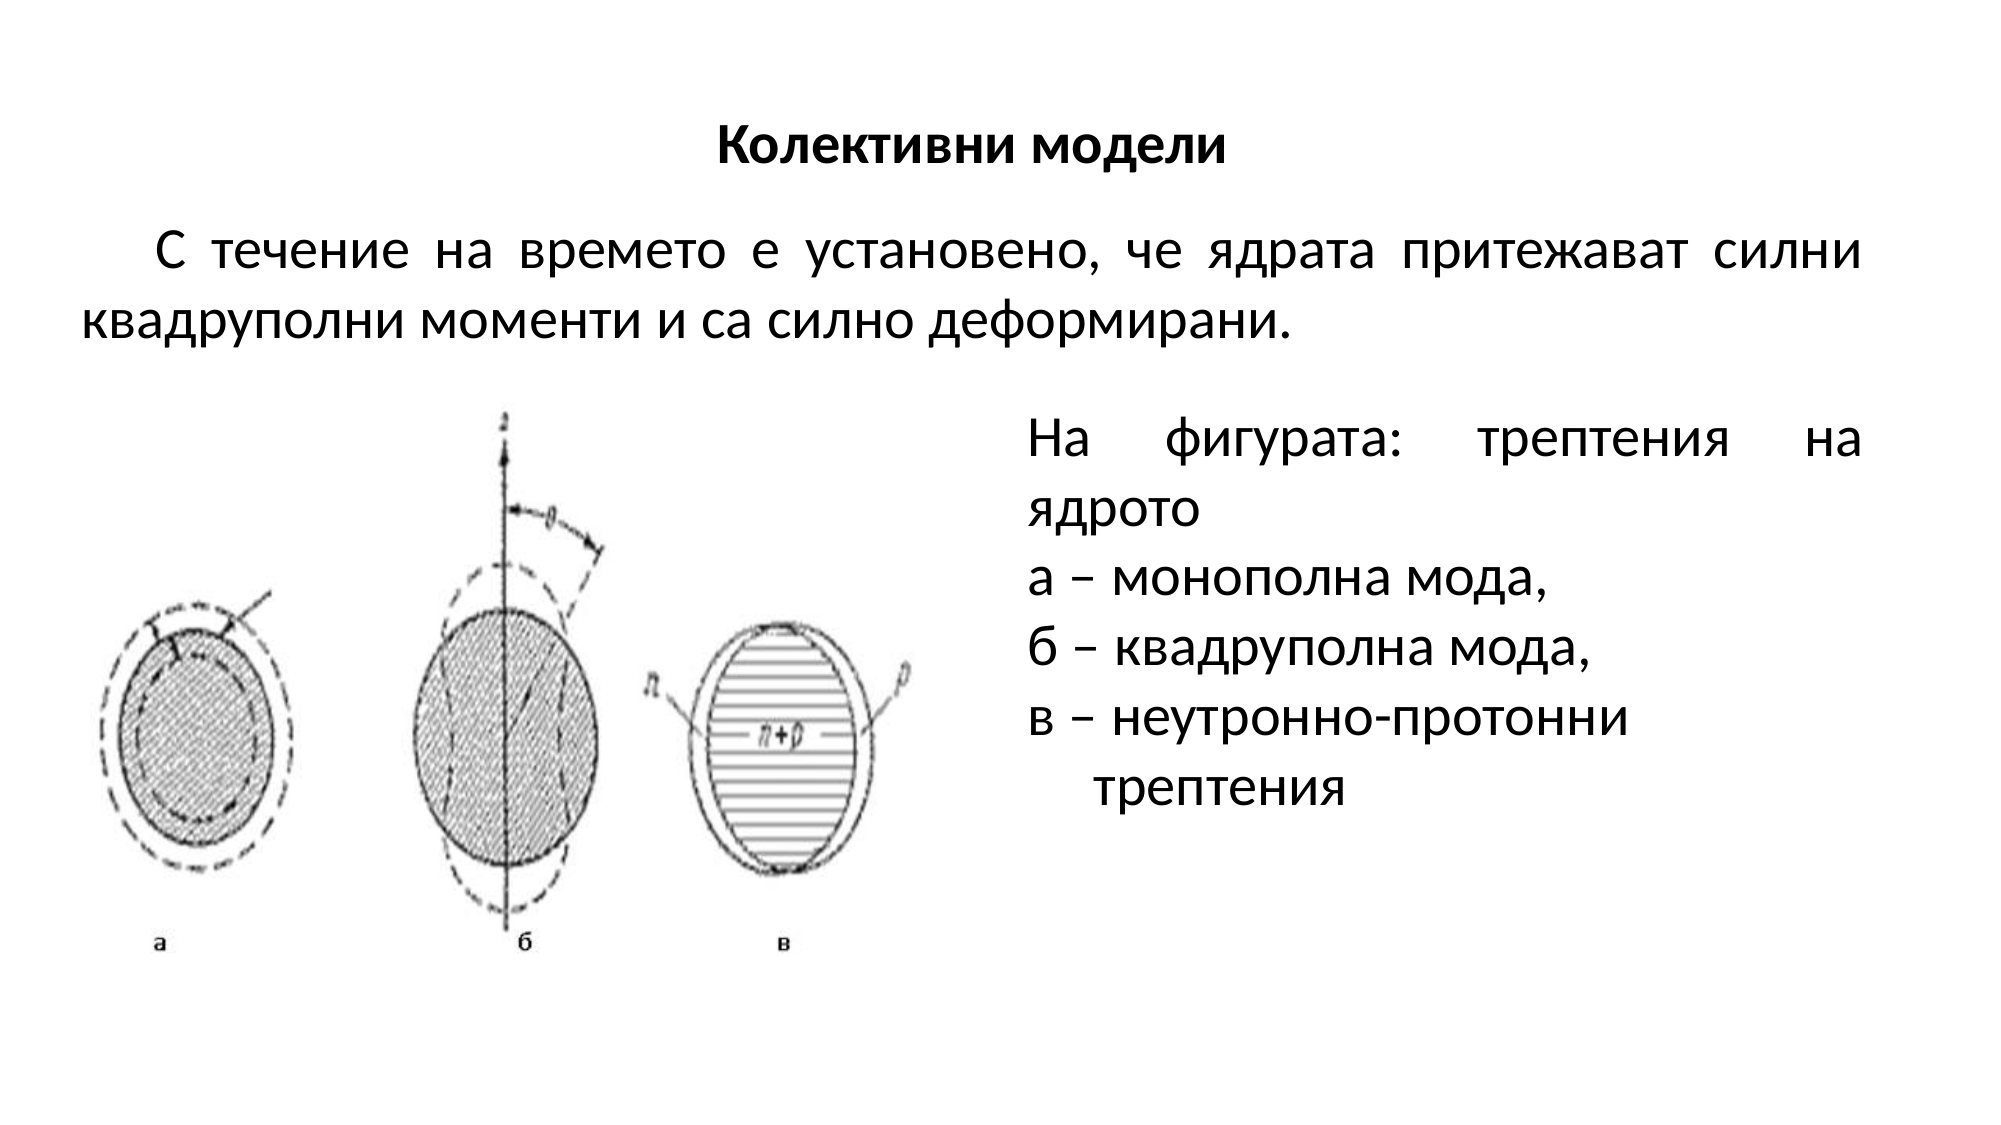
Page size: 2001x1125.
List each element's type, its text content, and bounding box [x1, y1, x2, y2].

text_box С течение на времето е установено, че ядрата притежават силни квадруполни моменти и са силно деформирани. [66, 203, 1879, 358]
picture [89, 402, 918, 996]
text_box Колективни модели [702, 63, 1244, 183]
text_box На фигурата: трептения на ядрото а – монополна мода, б – квадруполна мода, в – неутронно-протонни трептения [1012, 390, 1879, 825]
